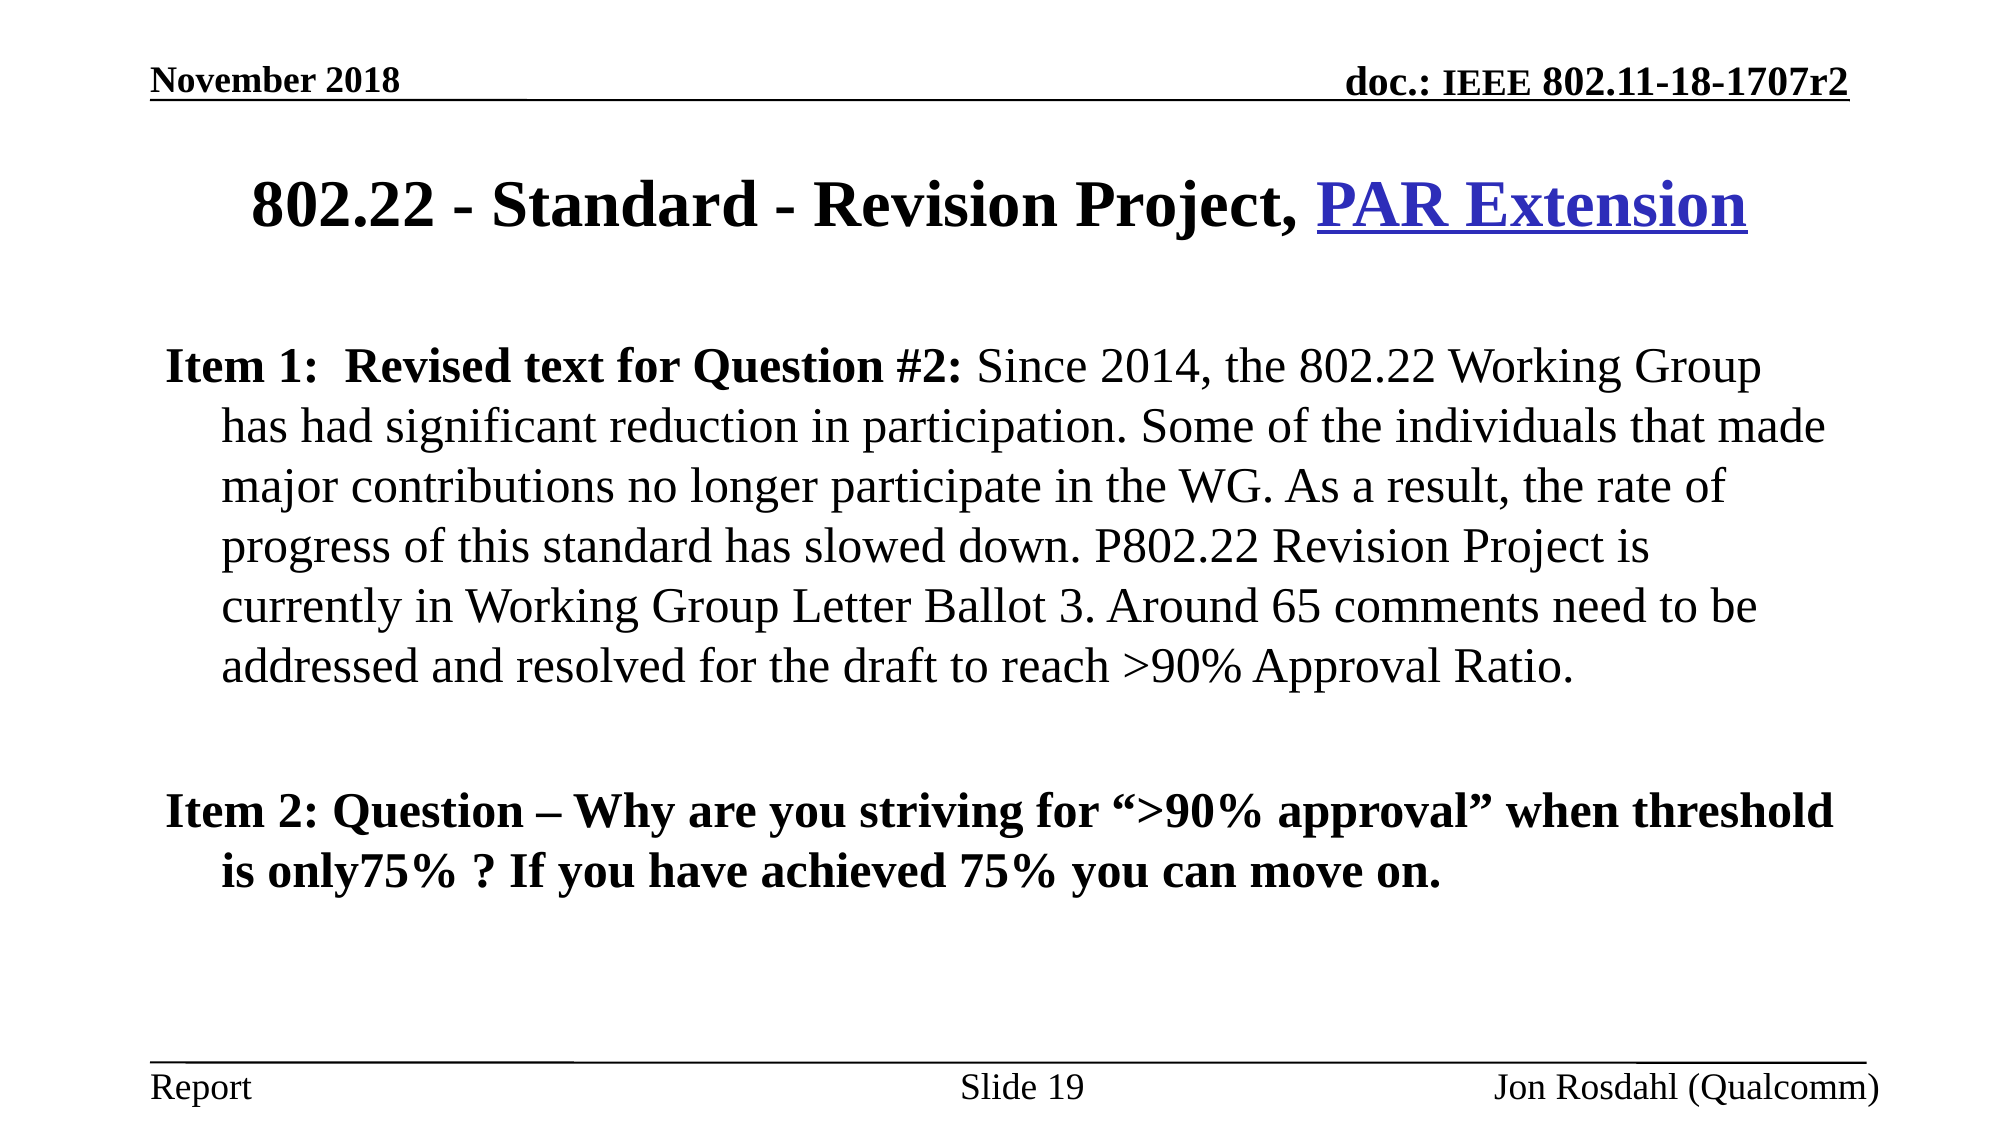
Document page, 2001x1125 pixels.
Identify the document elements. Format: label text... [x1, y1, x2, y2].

list Item 1: Revised text for Question #2: Since 2014, the 802.22 Working Group has had significant reduction in participation. Some of the individuals that made major contributions no longer participate in the WG. As a result, the rate of progress of this standard has slowed down. P802.22 Revision Project is currently in Working Group Letter Ballot 3. Around 65 comments need to be addressed and resolved for the draft to reach >90% Approval Ratio. Item 2: Question – Why are you striving for “>90% approval” when threshold is only75% ? If you have achieved 75% you can move on. [149, 324, 1850, 1000]
title 802.22 - Standard - Revision Project, PAR Extension [149, 112, 1850, 288]
footer Jon Rosdahl (Qualcomm) [1436, 1061, 1881, 1108]
slide_number Slide 19 [950, 1061, 1095, 1125]
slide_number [149, 49, 431, 100]
